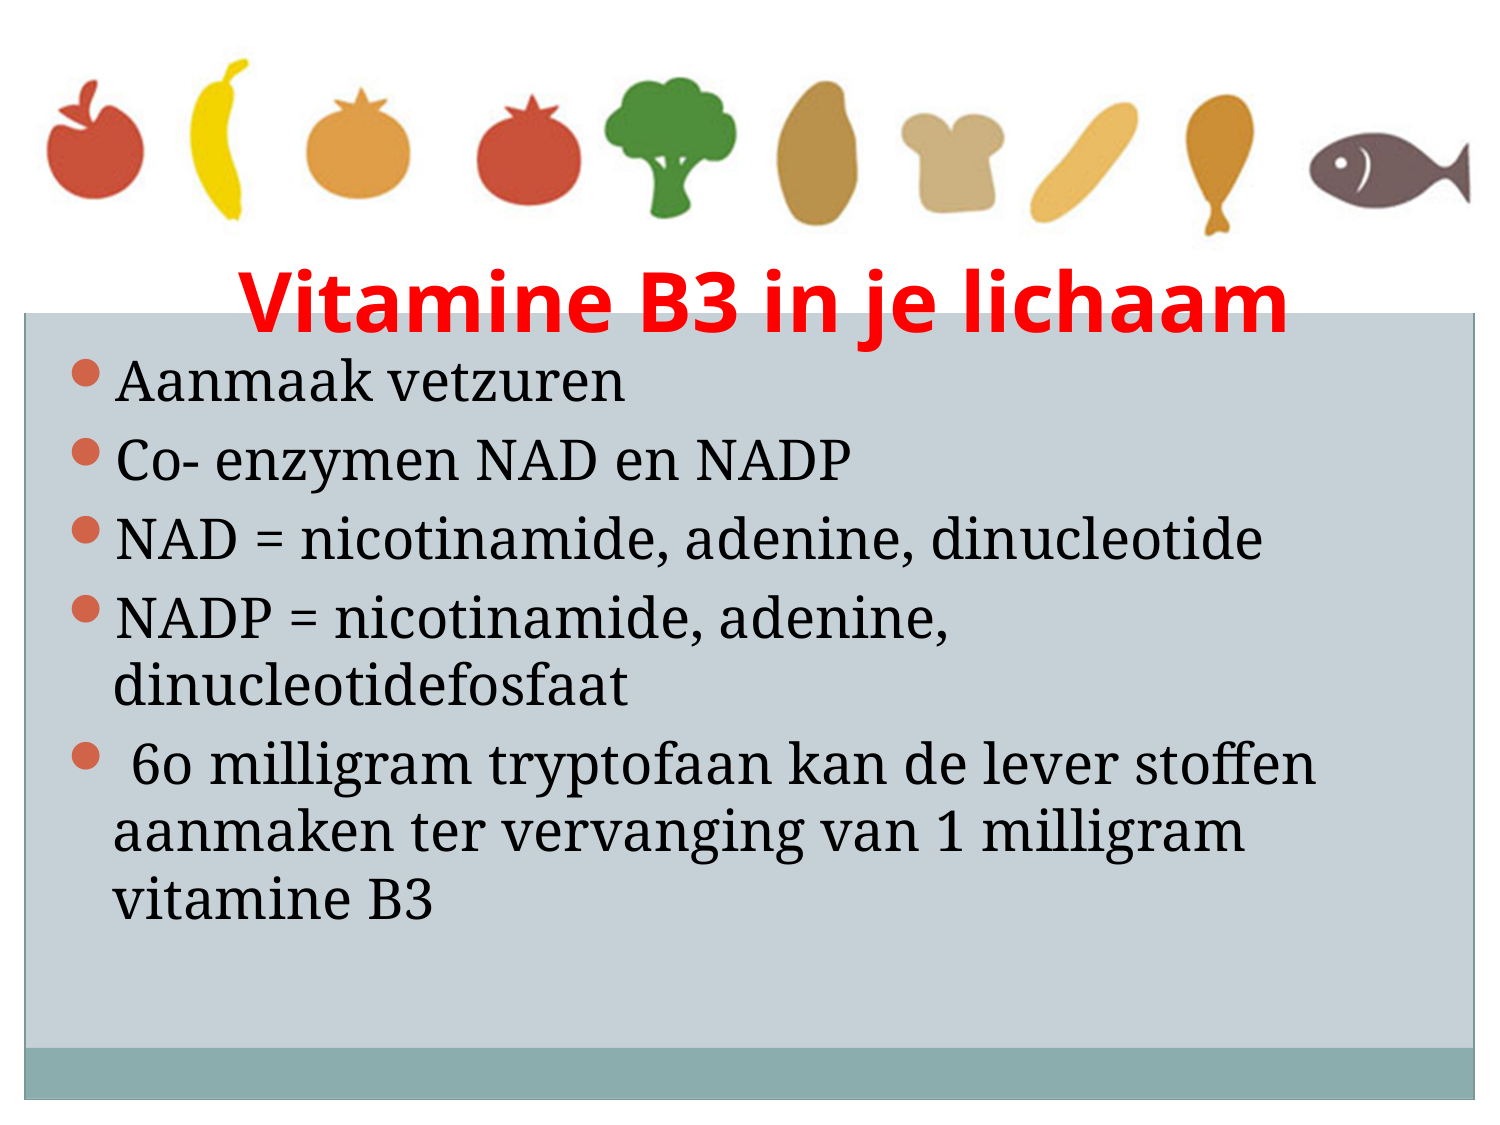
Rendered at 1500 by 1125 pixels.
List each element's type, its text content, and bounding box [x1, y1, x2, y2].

picture [3, 0, 1500, 314]
list Aanmaak vetzuren Co- enzymen NAD en NADP NAD = nicotinamide, adenine, dinucleotide NADP = nicotinamide, adenine, dinucleotidefosfaat 6o milligram tryptofaan kan de lever stoffen aanmaken ter vervanging van 1 milligram vitamine B3 [53, 338, 1445, 1001]
title Vitamine B3 in je lichaam [64, 323, 1465, 357]
